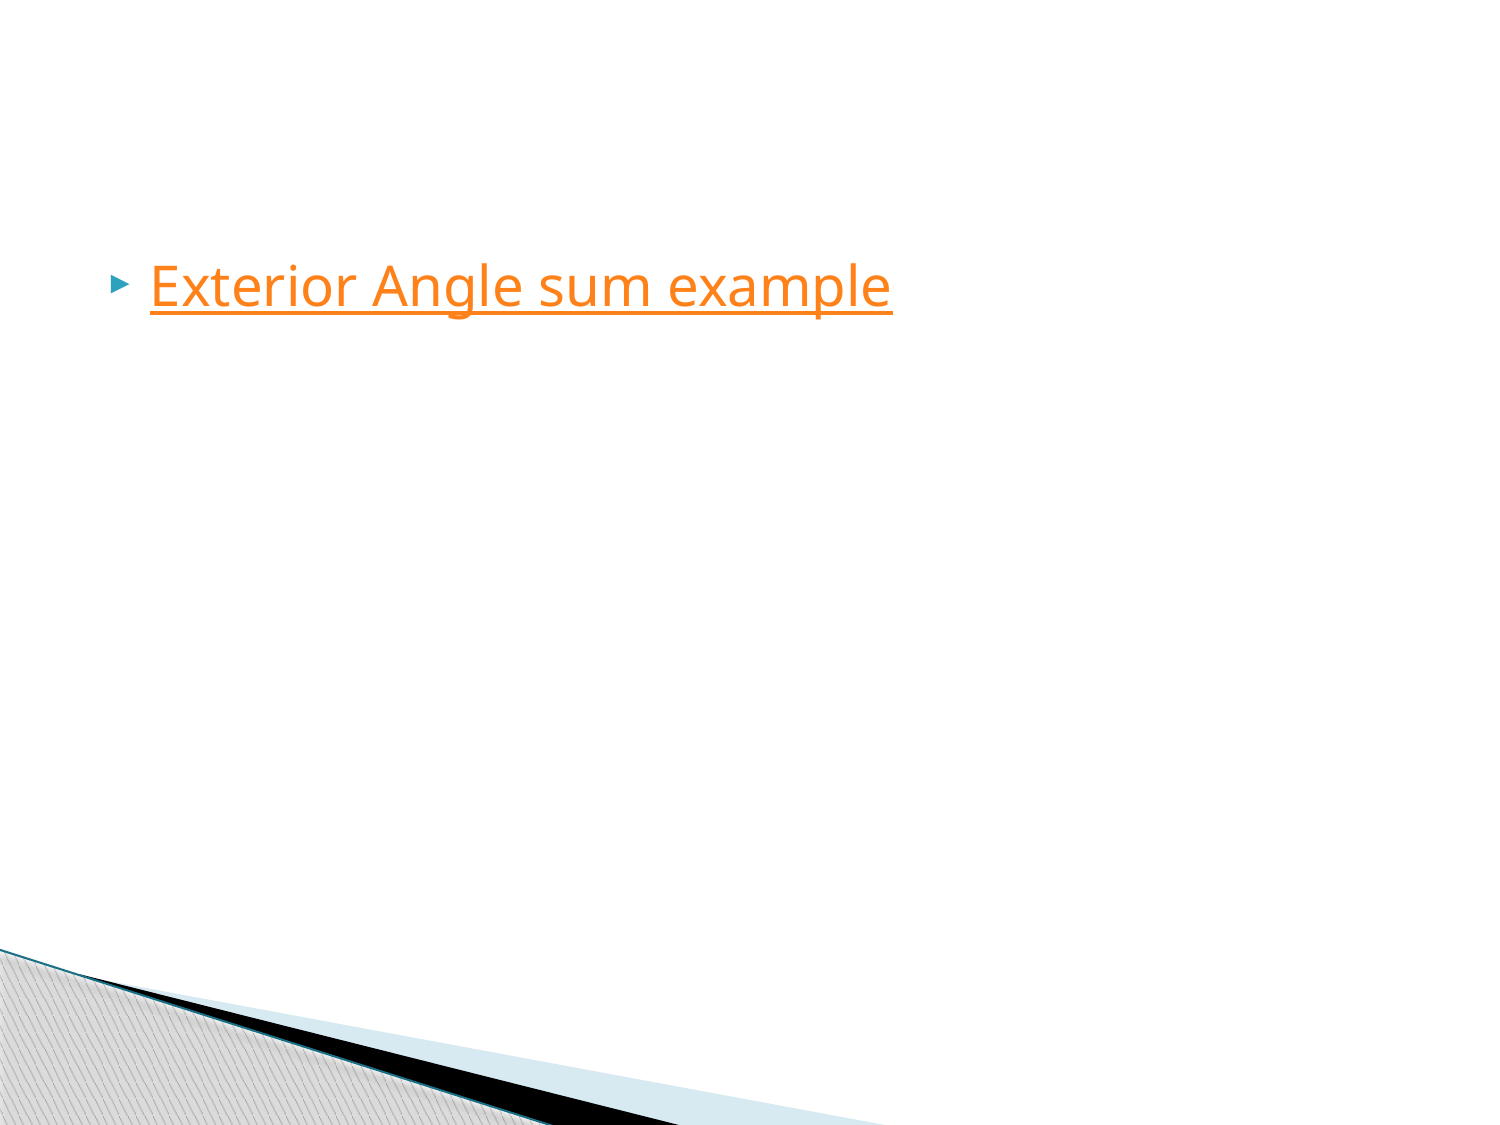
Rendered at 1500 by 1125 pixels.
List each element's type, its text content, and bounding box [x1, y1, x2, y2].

list Exterior Angle sum example [75, 243, 1425, 986]
